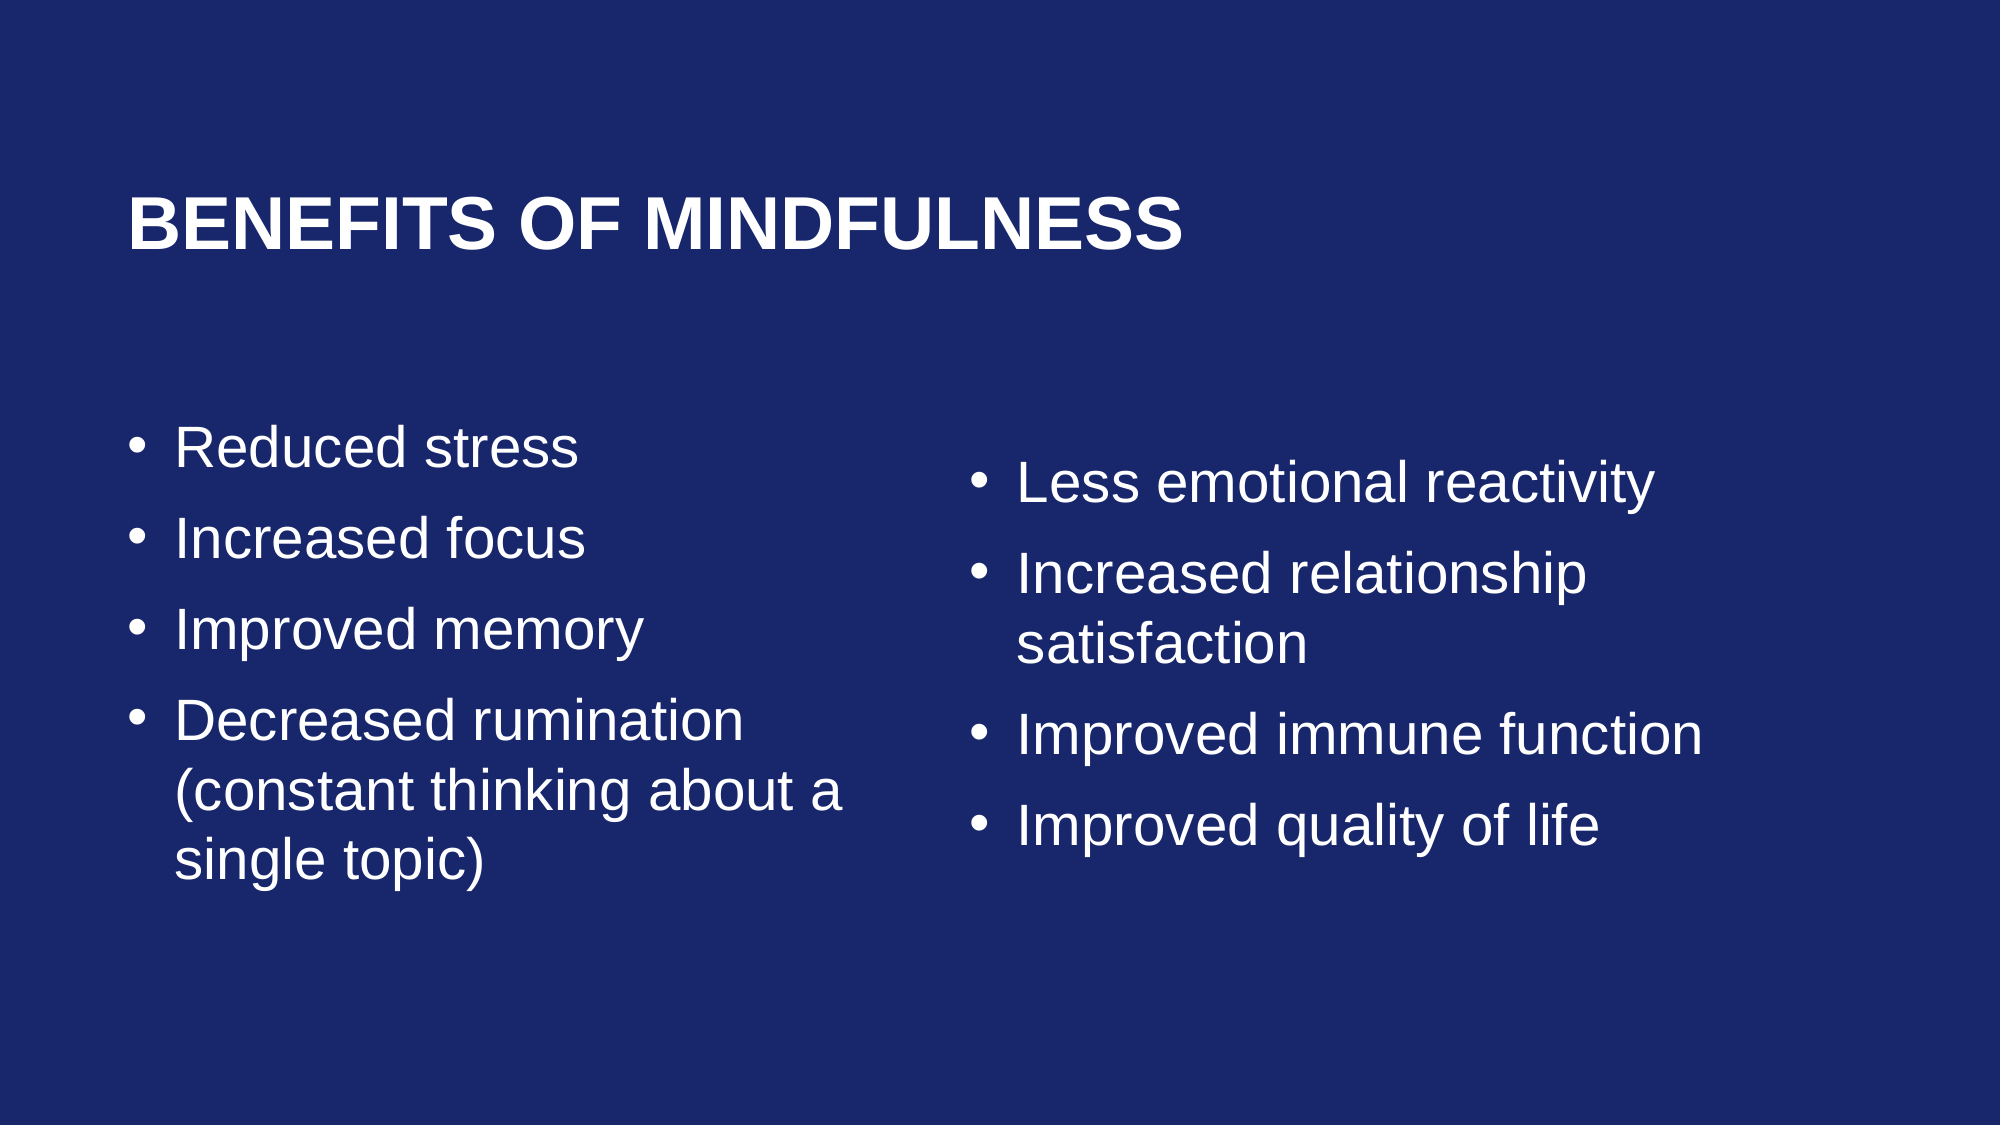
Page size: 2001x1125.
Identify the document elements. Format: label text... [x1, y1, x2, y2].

list Less emotional reactivity Increased relationship satisfaction Improved immune function Improved quality of life [955, 351, 1775, 950]
list Reduced stress Increased focus Improved memory Decreased rumination (constant thinking about a single topic) [112, 351, 932, 950]
title Benefits of mindfulness [112, 99, 1775, 339]
